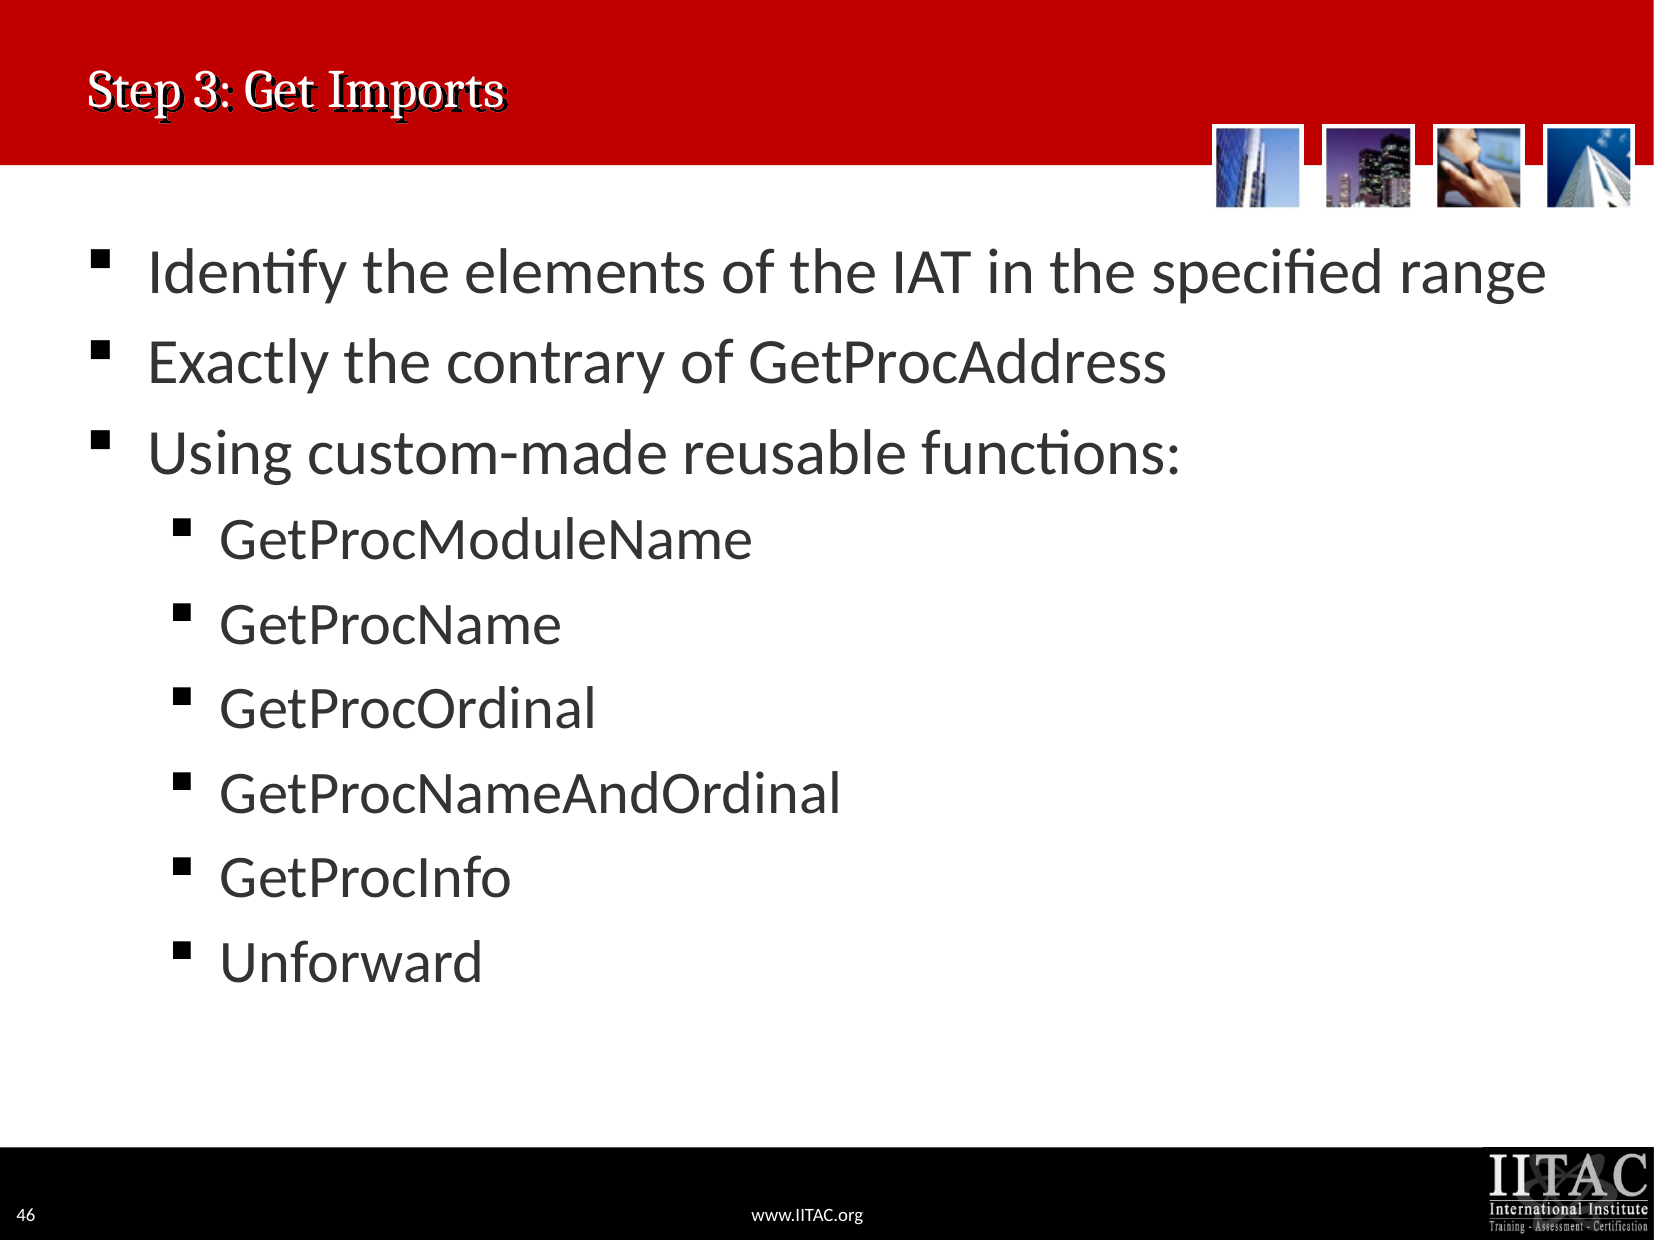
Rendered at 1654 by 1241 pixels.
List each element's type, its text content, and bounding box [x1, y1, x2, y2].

picture [1212, 135, 1304, 212]
picture [1433, 135, 1525, 212]
list Identify the elements of the IAT in the specified range Exactly the contrary of GetProcAddress Using custom-made reusable functions: GetProcModuleName GetProcName GetProcOrdinal GetProcNameAndOrdinal GetProcInfo Unforward [68, 220, 1592, 1144]
picture [1322, 135, 1415, 212]
slide_number 46 [0, 1194, 152, 1241]
title Step 3: Get Imports [71, 41, 1596, 130]
footer www.IITAC.org [152, 1194, 1466, 1239]
picture [1543, 124, 1635, 212]
picture [1483, 1147, 1654, 1240]
